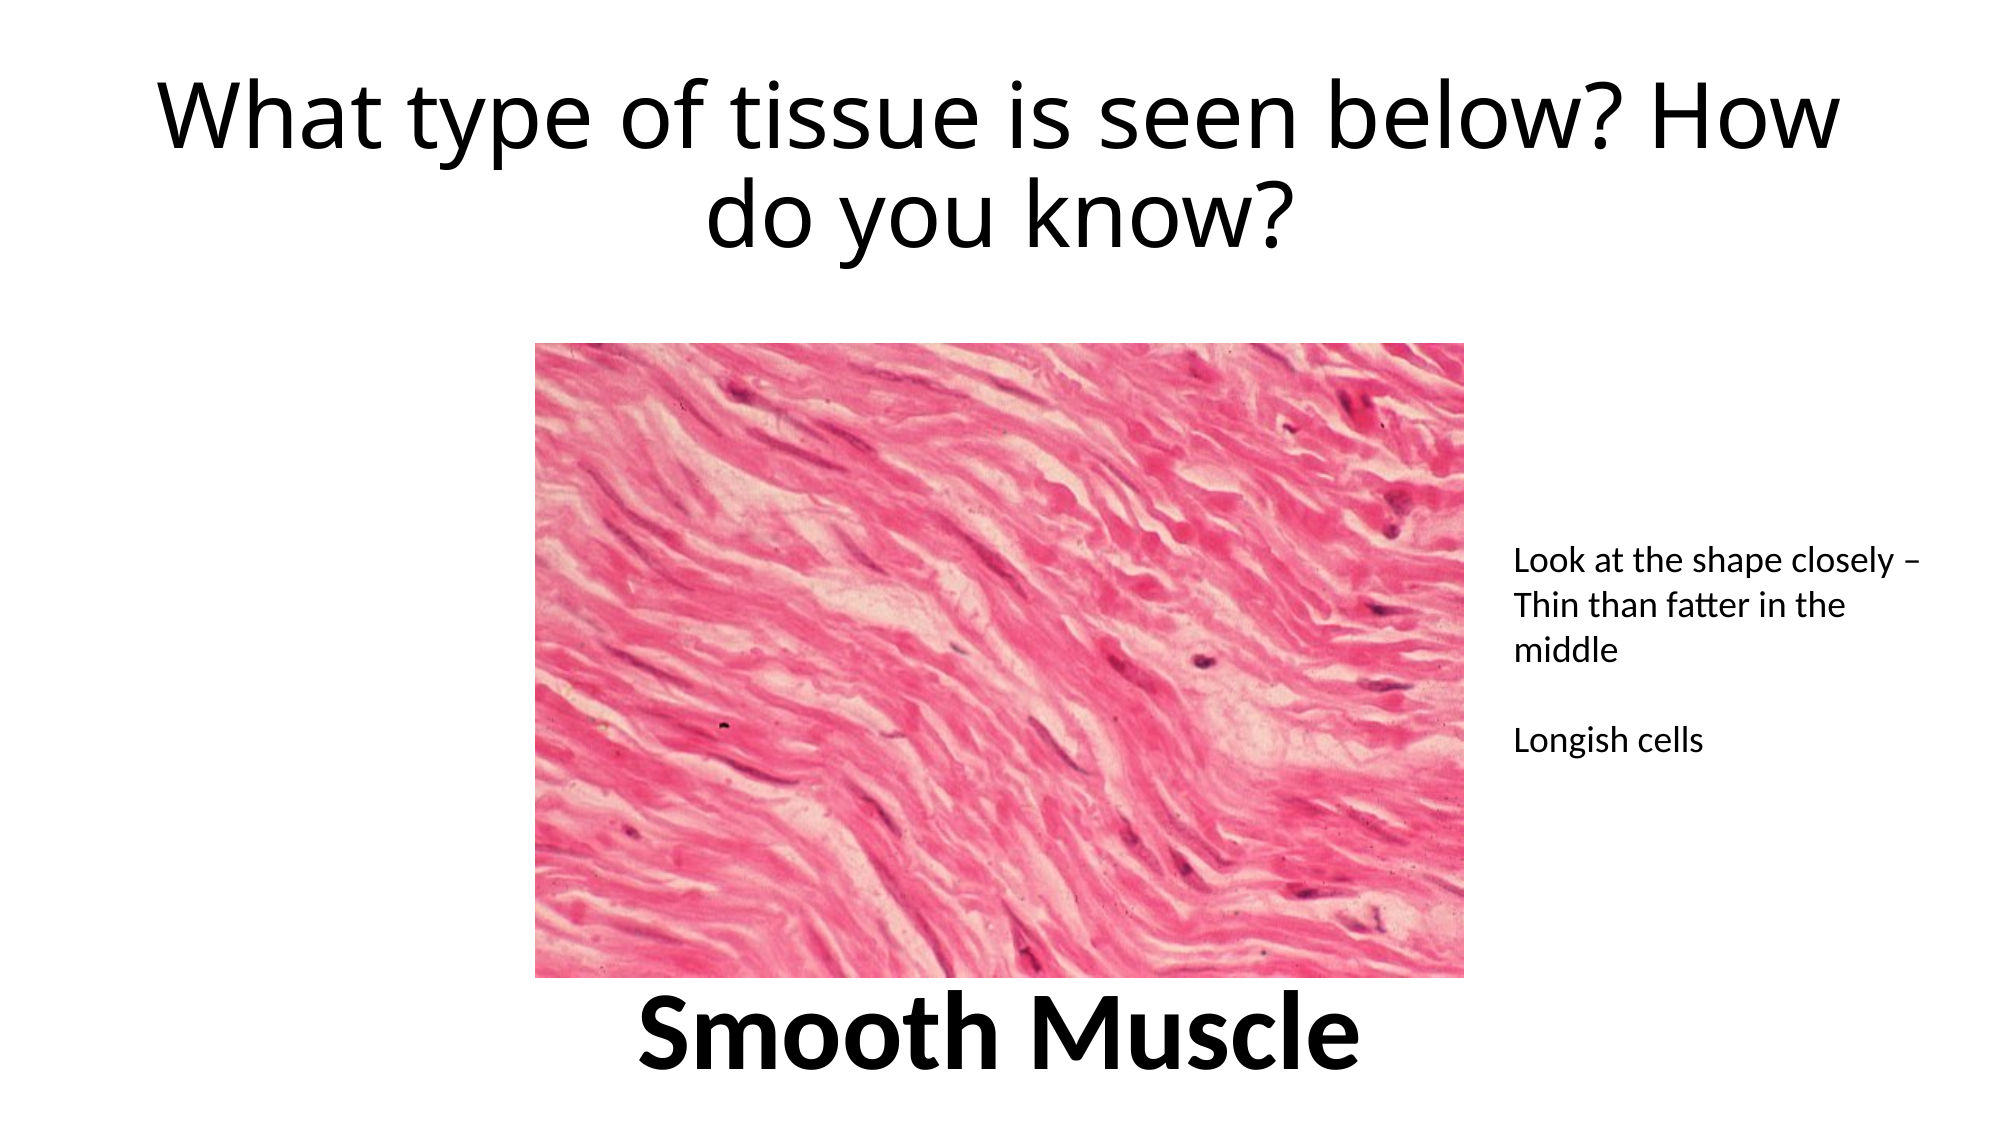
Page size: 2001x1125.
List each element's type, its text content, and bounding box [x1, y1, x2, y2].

title What type of tissue is seen below? How do you know? [137, 59, 1863, 278]
picture [535, 343, 1464, 978]
text_box Smooth Muscle [622, 978, 1378, 1100]
text_box Look at the shape closely – Thin than fatter in the middle Longish cells [1498, 527, 1960, 768]
